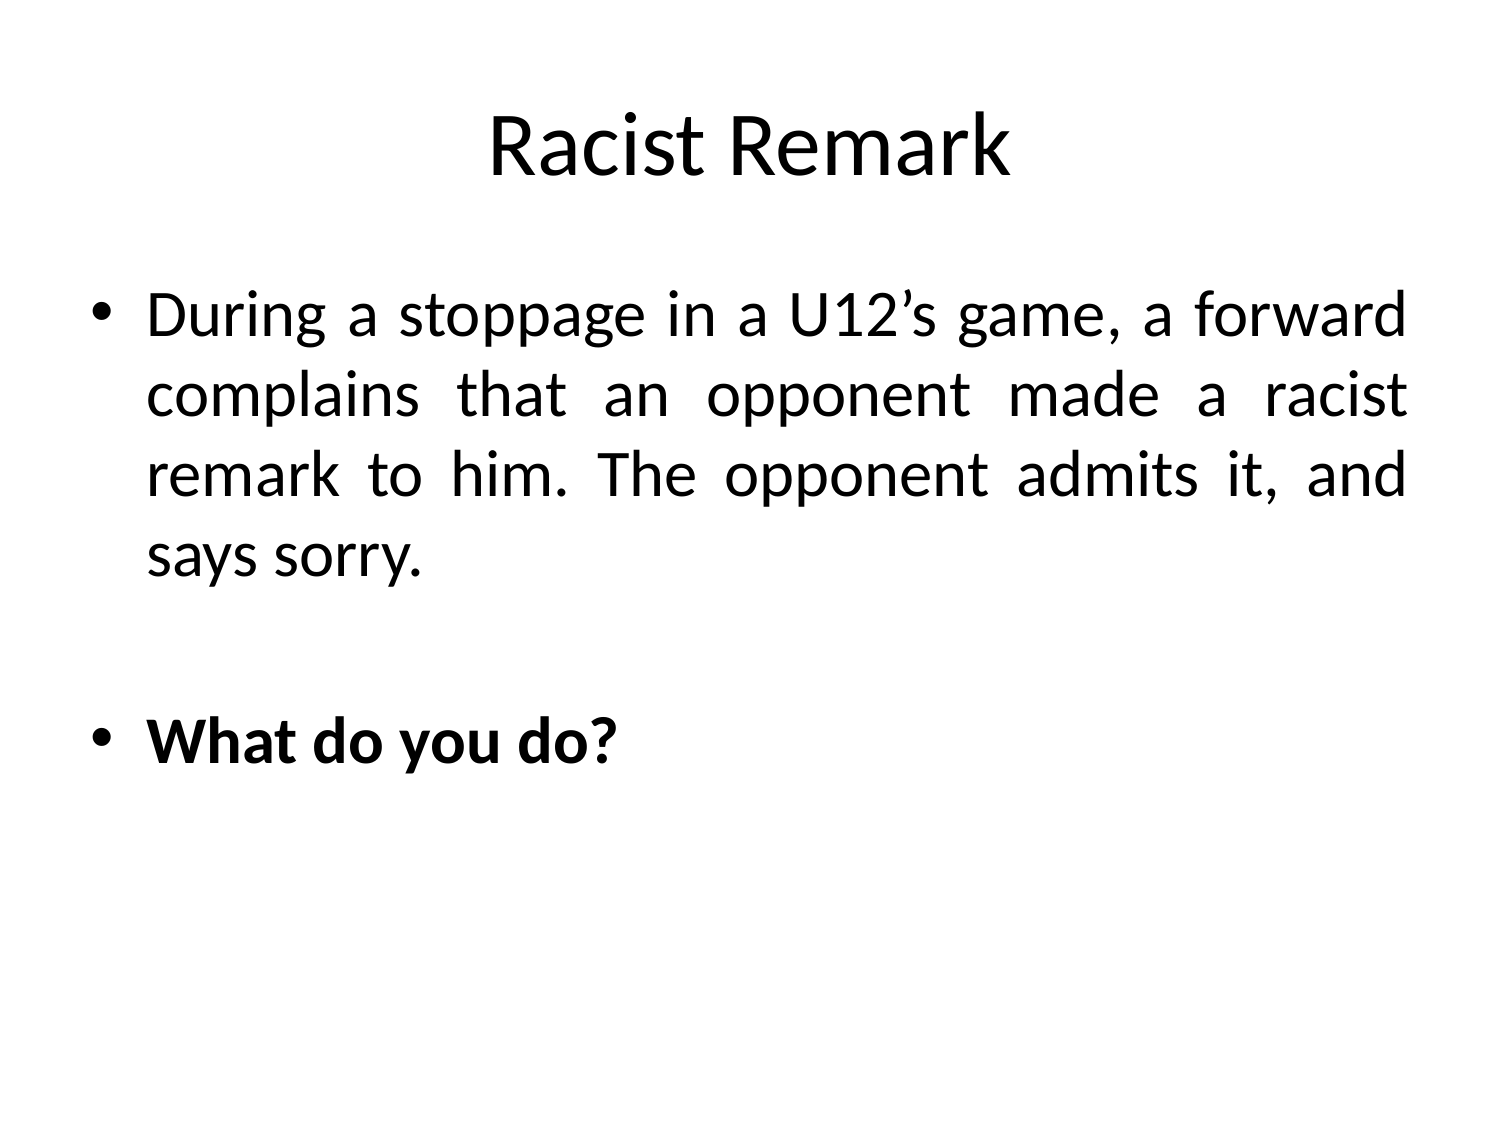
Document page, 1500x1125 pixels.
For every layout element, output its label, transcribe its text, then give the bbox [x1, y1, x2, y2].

title Racist Remark [75, 45, 1425, 233]
list During a stoppage in a U12’s game, a forward complains that an opponent made a racist remark to him. The opponent admits it, and says sorry. What do you do? [75, 262, 1425, 1005]
